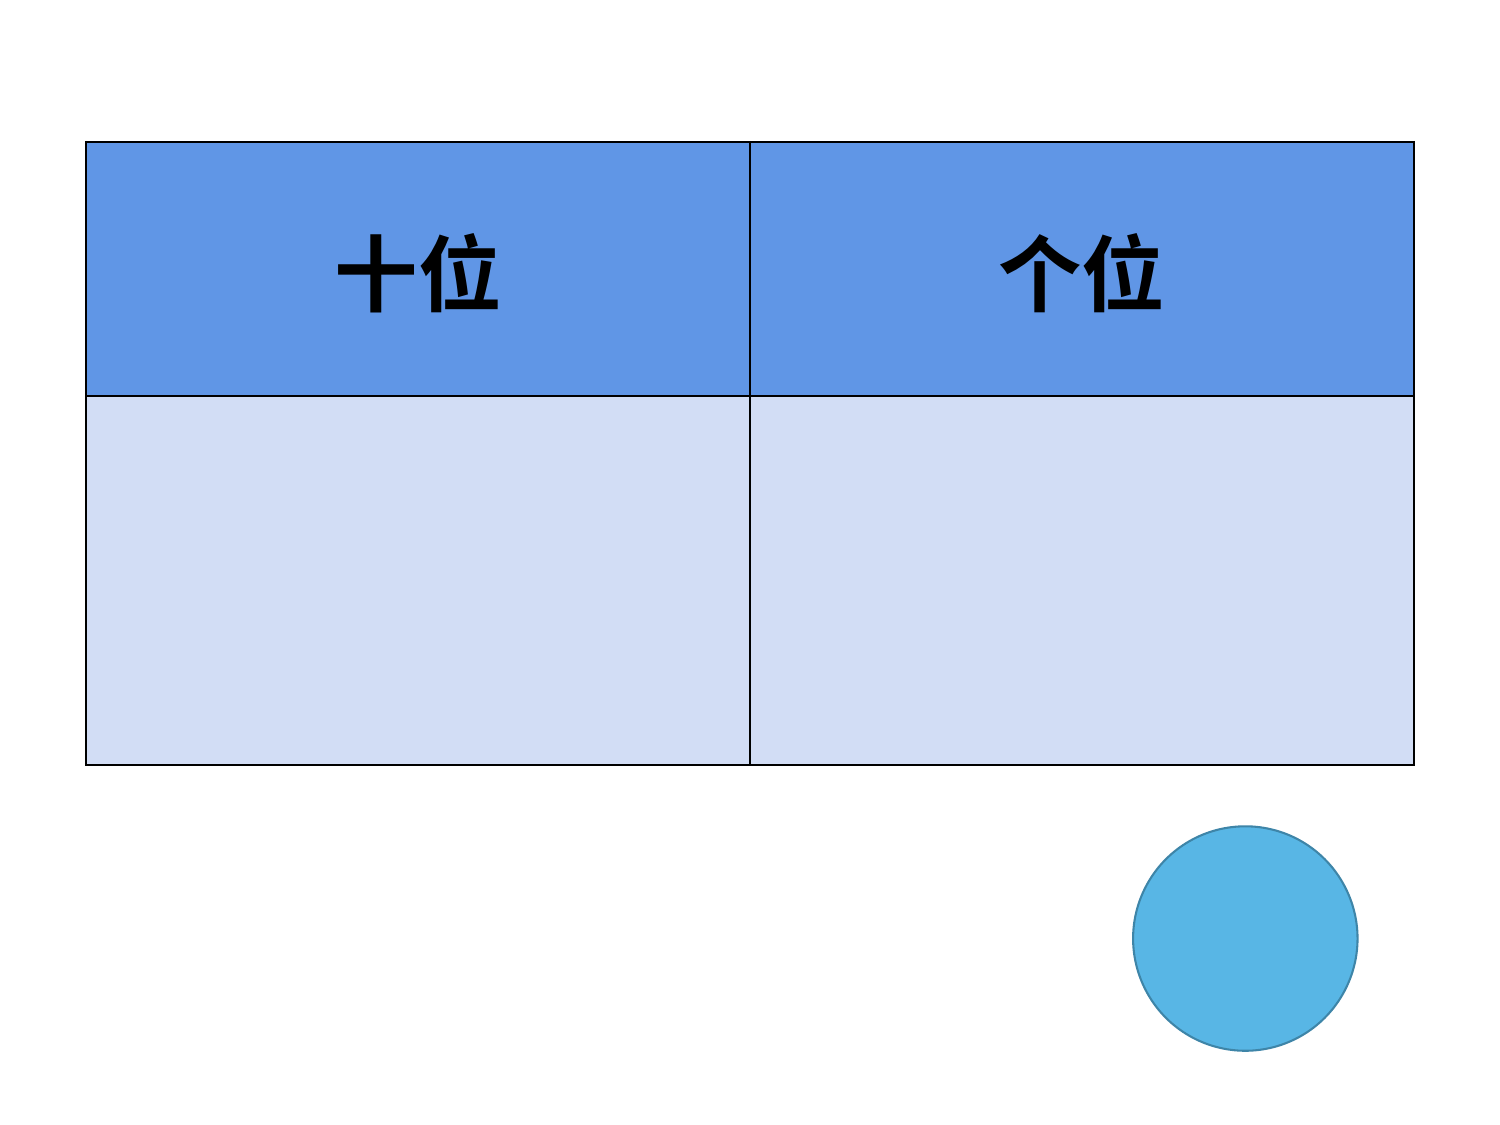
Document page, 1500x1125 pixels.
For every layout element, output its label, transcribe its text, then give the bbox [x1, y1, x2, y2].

table_cell [87, 397, 749, 764]
table_header 个位 [751, 143, 1413, 395]
text_box [1133, 826, 1358, 1051]
table_cell [751, 397, 1413, 764]
table_header 十位 [87, 143, 749, 395]
